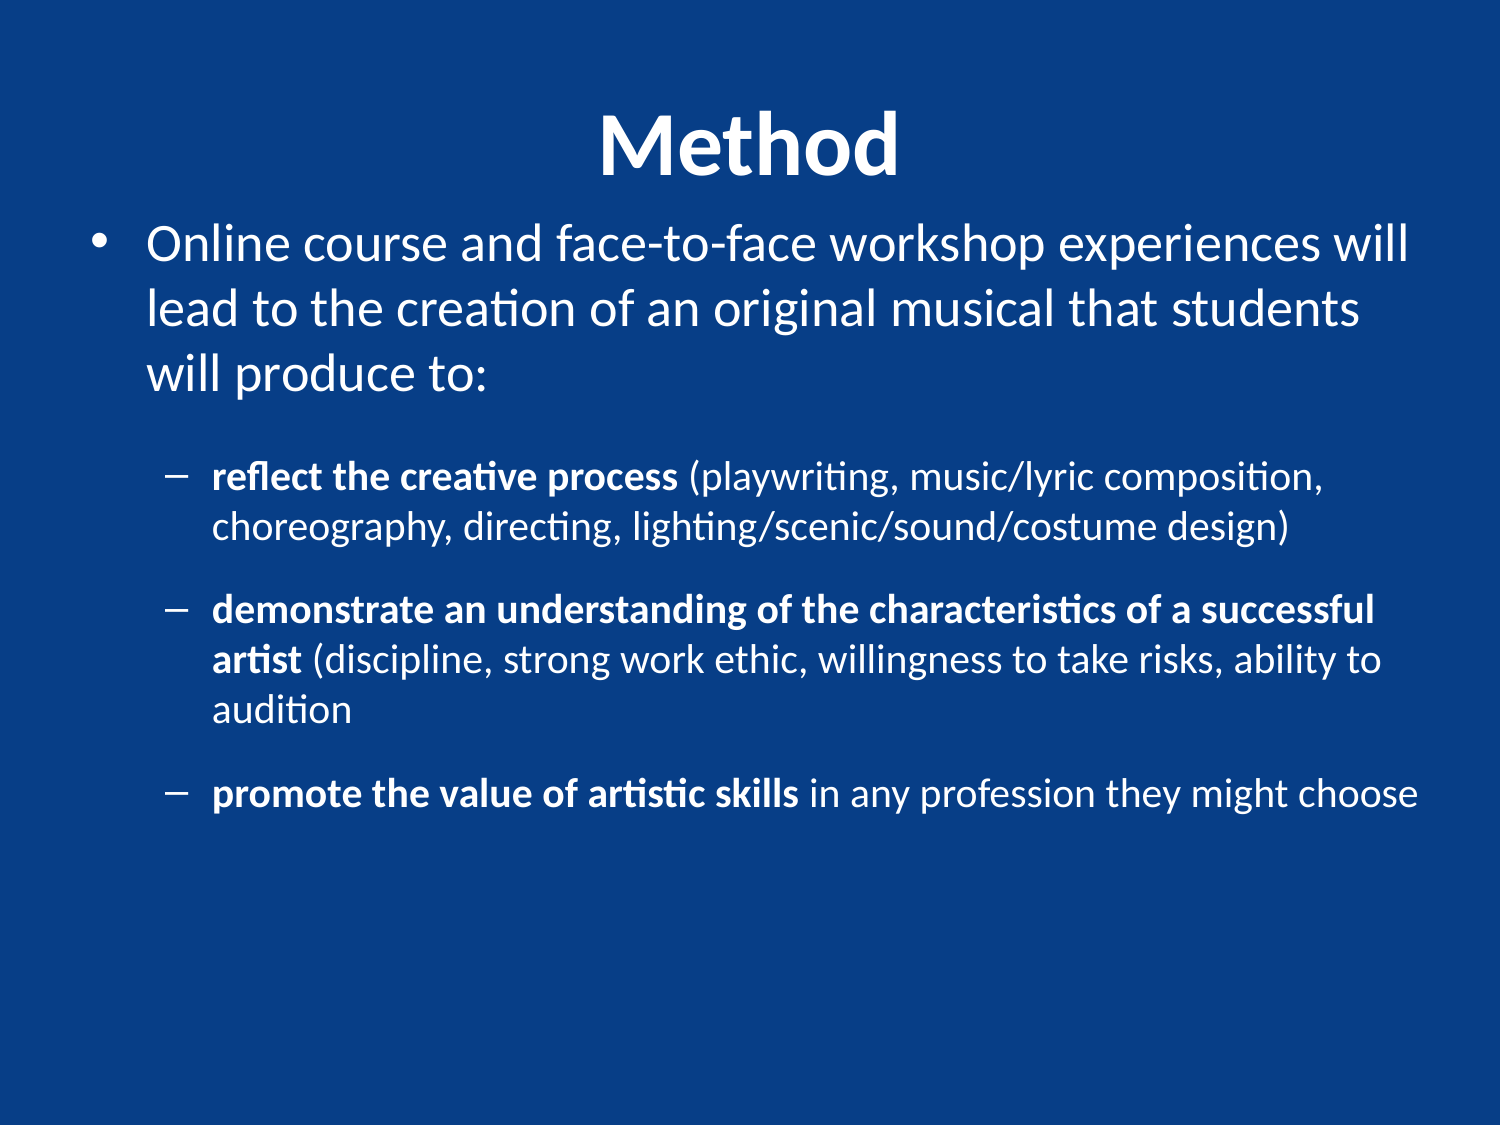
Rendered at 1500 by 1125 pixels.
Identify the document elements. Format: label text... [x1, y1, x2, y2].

list Online course and face-to-face workshop experiences will lead to the creation of an original musical that students will produce to: reflect the creative process (playwriting, music/lyric composition, choreography, directing, lighting/scenic/sound/costume design) demonstrate an understanding of the characteristics of a successful artist (discipline, strong work ethic, willingness to take risks, ability to audition promote the value of artistic skills in any profession they might choose [75, 200, 1450, 1050]
title Method [75, 45, 1425, 200]
